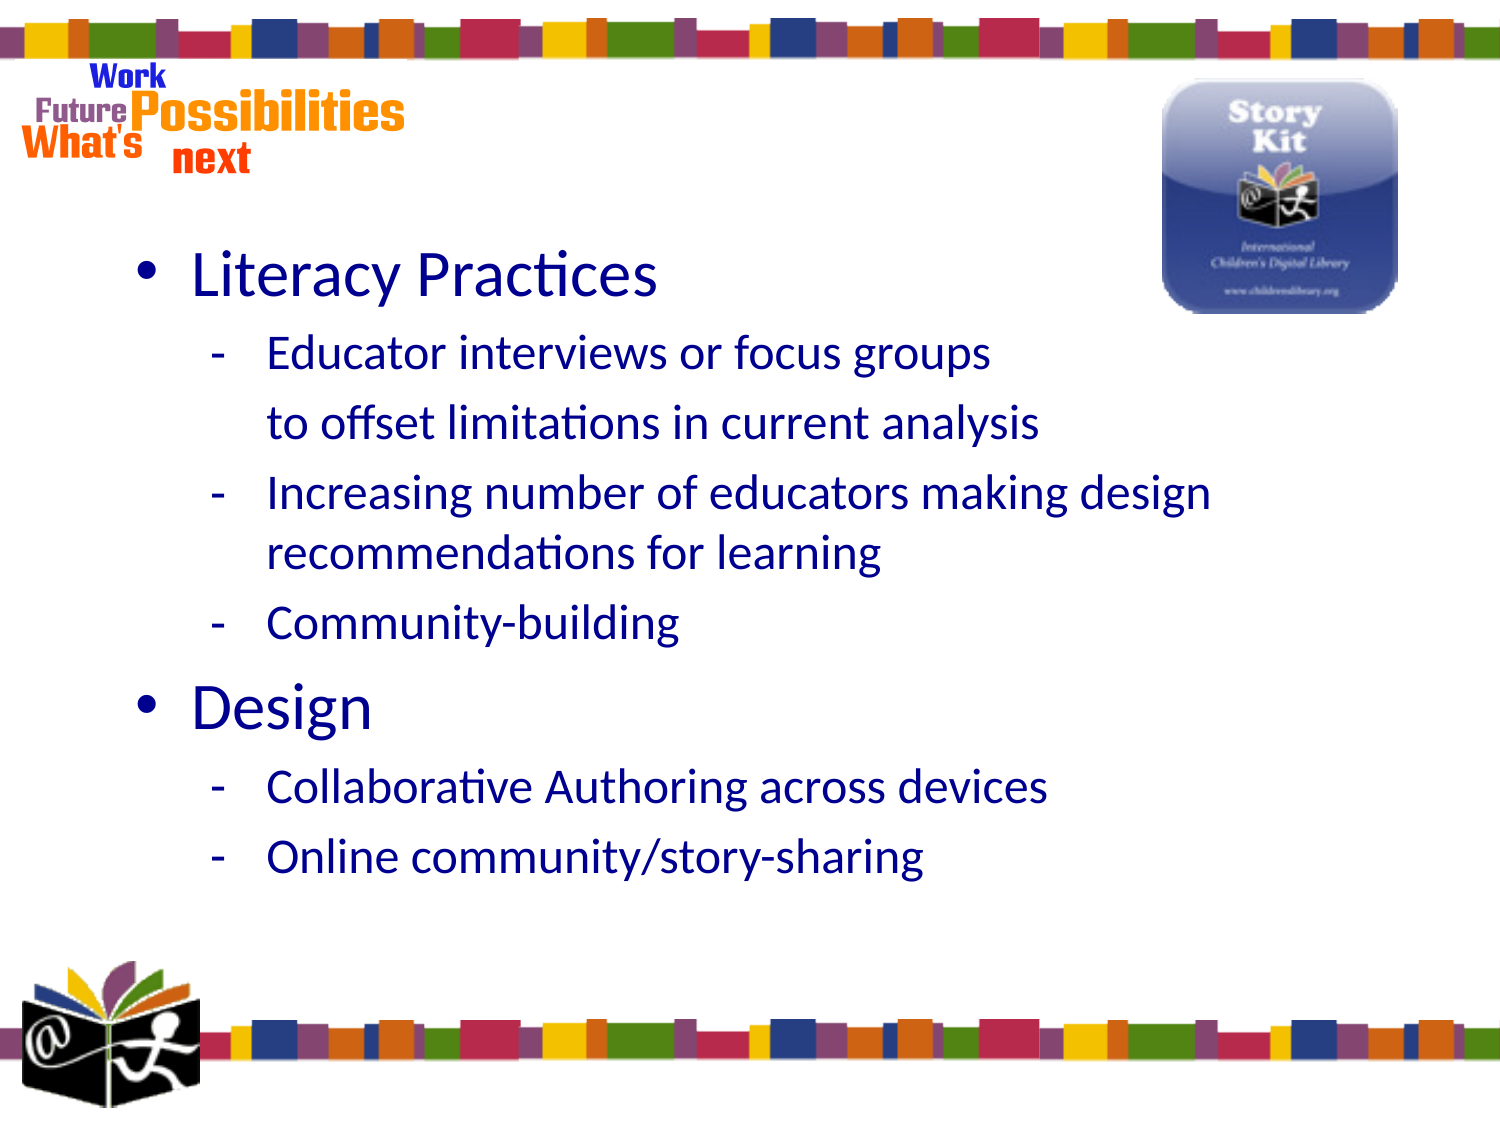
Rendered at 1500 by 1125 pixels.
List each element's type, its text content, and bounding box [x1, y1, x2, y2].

text_box Literacy Practices Educator interviews or focus groups to offset limitations in current analysis Increasing number of educators making design recommendations for learning Community-building Design Collaborative Authoring across devices Online community/story-sharing [119, 222, 1280, 960]
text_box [0, 961, 1500, 1108]
picture [14, 59, 407, 181]
picture [1162, 78, 1398, 314]
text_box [0, 18, 1500, 63]
